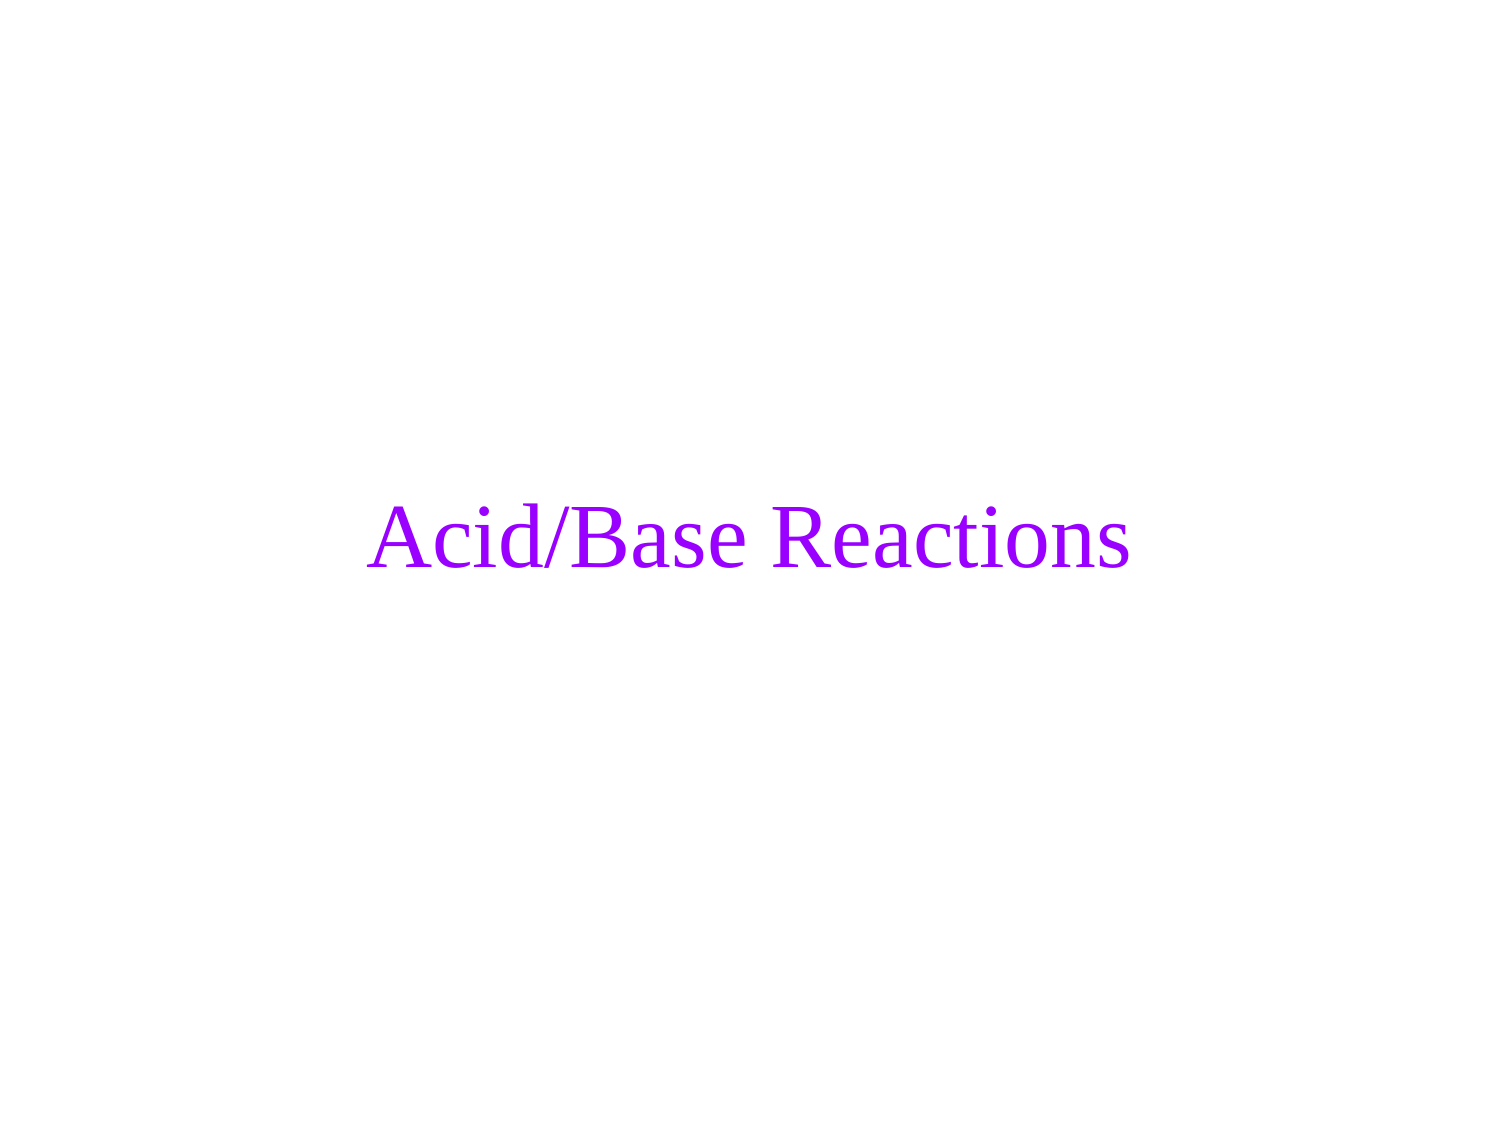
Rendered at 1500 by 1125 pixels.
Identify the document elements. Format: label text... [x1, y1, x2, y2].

text_box Acid/Base Reactions [112, 436, 1388, 624]
